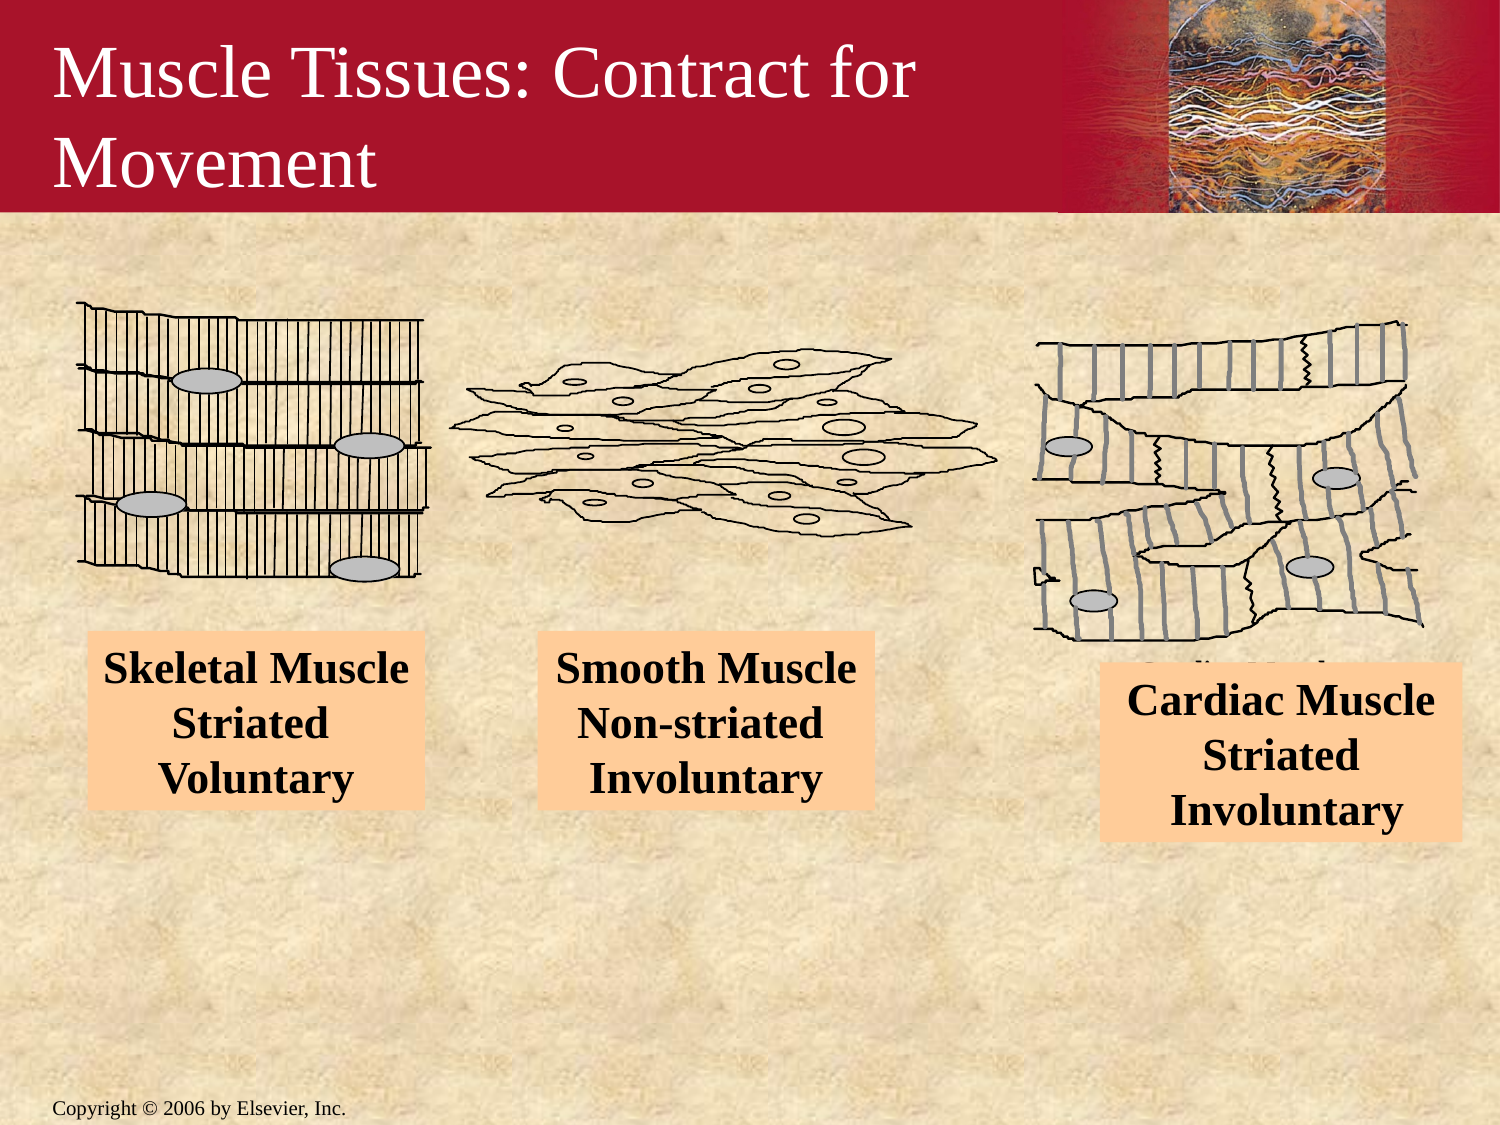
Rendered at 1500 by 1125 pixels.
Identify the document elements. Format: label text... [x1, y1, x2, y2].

title Muscle Tissues: Contract for Movement [37, 62, 1188, 163]
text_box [74, 299, 1463, 845]
picture [0, 0, 1500, 1125]
